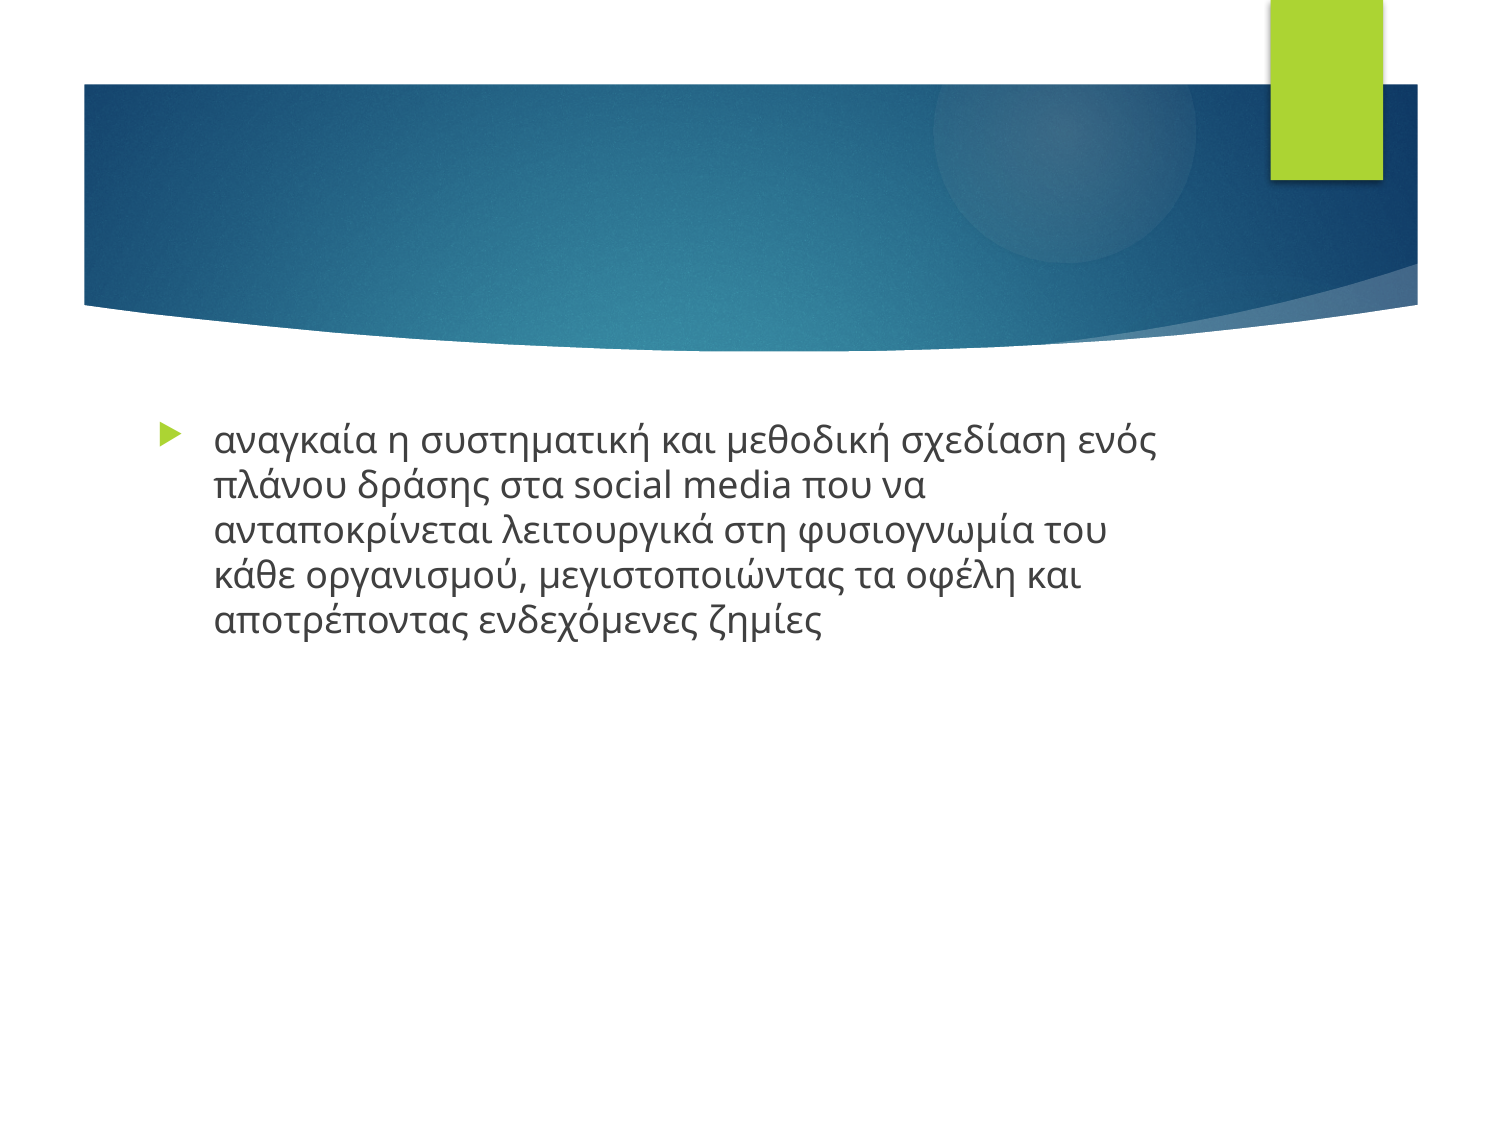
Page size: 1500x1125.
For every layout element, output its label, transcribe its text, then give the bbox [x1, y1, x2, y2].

list αναγκαία η συστηματική και μεθοδική σχεδίαση ενός πλάνου δράσης στα social media που να ανταποκρίνεται λειτουργικά στη φυσιογνωμία του κάθε οργανισμού, μεγιστοποιώντας τα οφέλη και αποτρέποντας ενδεχόμενες ζημίες [142, 408, 1183, 988]
